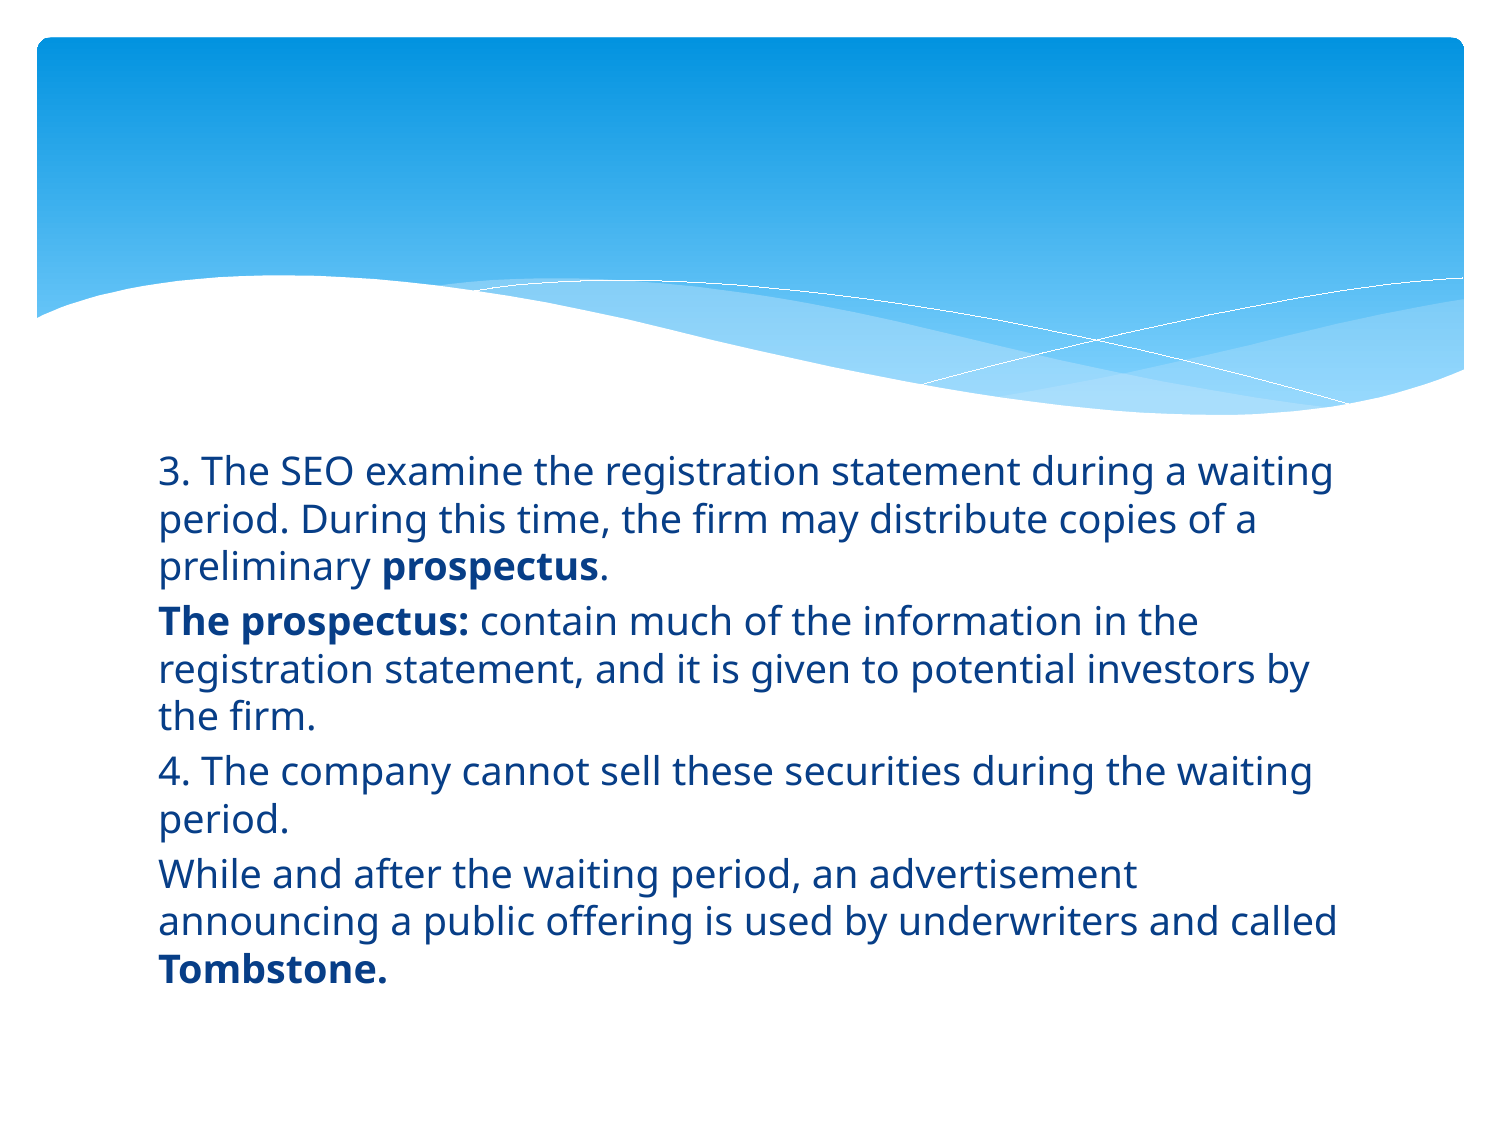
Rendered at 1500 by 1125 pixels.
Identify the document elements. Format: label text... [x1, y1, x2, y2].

list 3. The SEO examine the registration statement during a waiting period. During this time, the firm may distribute copies of a preliminary prospectus. The prospectus: contain much of the information in the registration statement, and it is given to potential investors by the firm. 4. The company cannot sell these securities during the waiting period. While and after the waiting period, an advertisement announcing a public offering is used by underwriters and called Tombstone. [143, 438, 1359, 1005]
